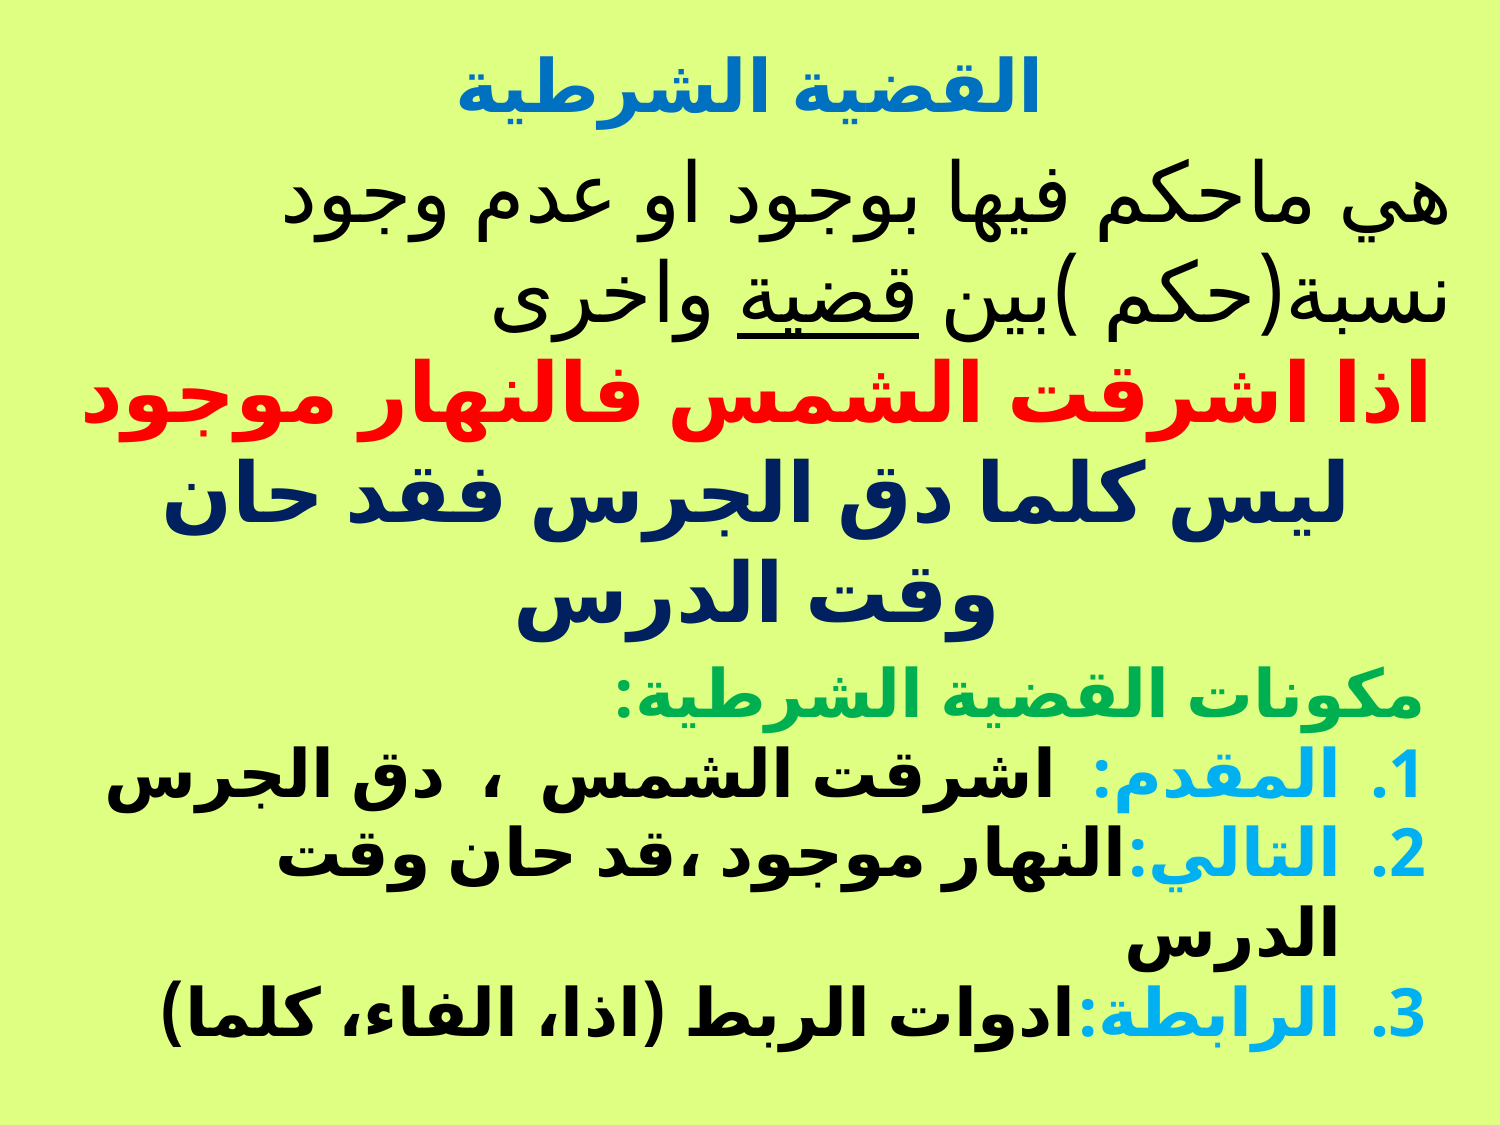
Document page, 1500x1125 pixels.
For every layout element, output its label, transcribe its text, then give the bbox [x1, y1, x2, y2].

text_box هي ماحكم فيها بوجود او عدم وجود نسبة(حكم )بين قضية واخرى اذا اشرقت الشمس فالنهار موجود ليس كلما دق الجرس فقد حان وقت الدرس [45, 131, 1469, 647]
text_box مكونات القضية الشرطية: المقدم: اشرقت الشمس ، دق الجرس التالي:النهار موجود ،قد حان وقت الدرس الرابطة:ادوات الربط (اذا، الفاء، كلما) [72, 642, 1441, 1058]
title القضية الشرطية [75, 30, 1425, 131]
